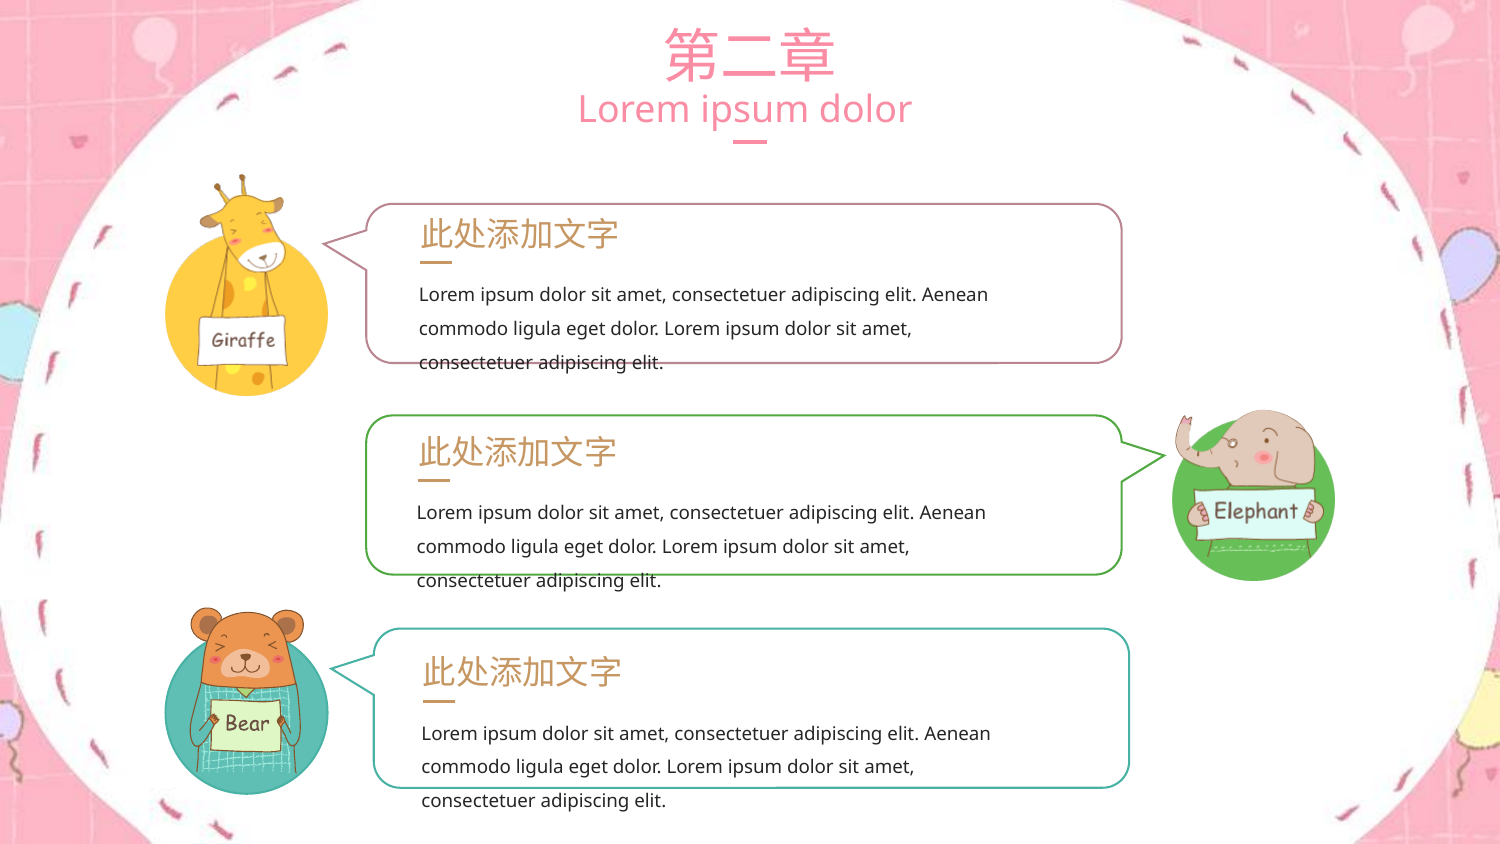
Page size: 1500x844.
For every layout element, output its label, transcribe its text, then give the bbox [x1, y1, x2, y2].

text_box [328, 627, 1131, 789]
text_box Lorem ipsum dolor sit amet, consectetuer adipiscing elit. Aenean commodo ligula eget dolor. Lorem ipsum dolor sit amet, consectetuer adipiscing elit. [406, 702, 1011, 819]
text_box 此处添加文字 [405, 205, 635, 261]
text_box Lorem ipsum dolor sit amet, consectetuer adipiscing elit. Aenean commodo ligula eget dolor. Lorem ipsum dolor sit amet, consectetuer adipiscing elit. [401, 482, 1006, 599]
text_box Lorem ipsum dolor sit amet, consectetuer adipiscing elit. Aenean commodo ligula eget dolor. Lorem ipsum dolor sit amet, consectetuer adipiscing elit. [404, 264, 1008, 381]
text_box [328, 202, 1123, 365]
text_box [365, 414, 1167, 576]
text_box 此处添加文字 [408, 643, 638, 699]
text_box 此处添加文字 [403, 423, 633, 479]
picture [0, 0, 1500, 844]
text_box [546, 11, 953, 142]
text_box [165, 606, 328, 794]
